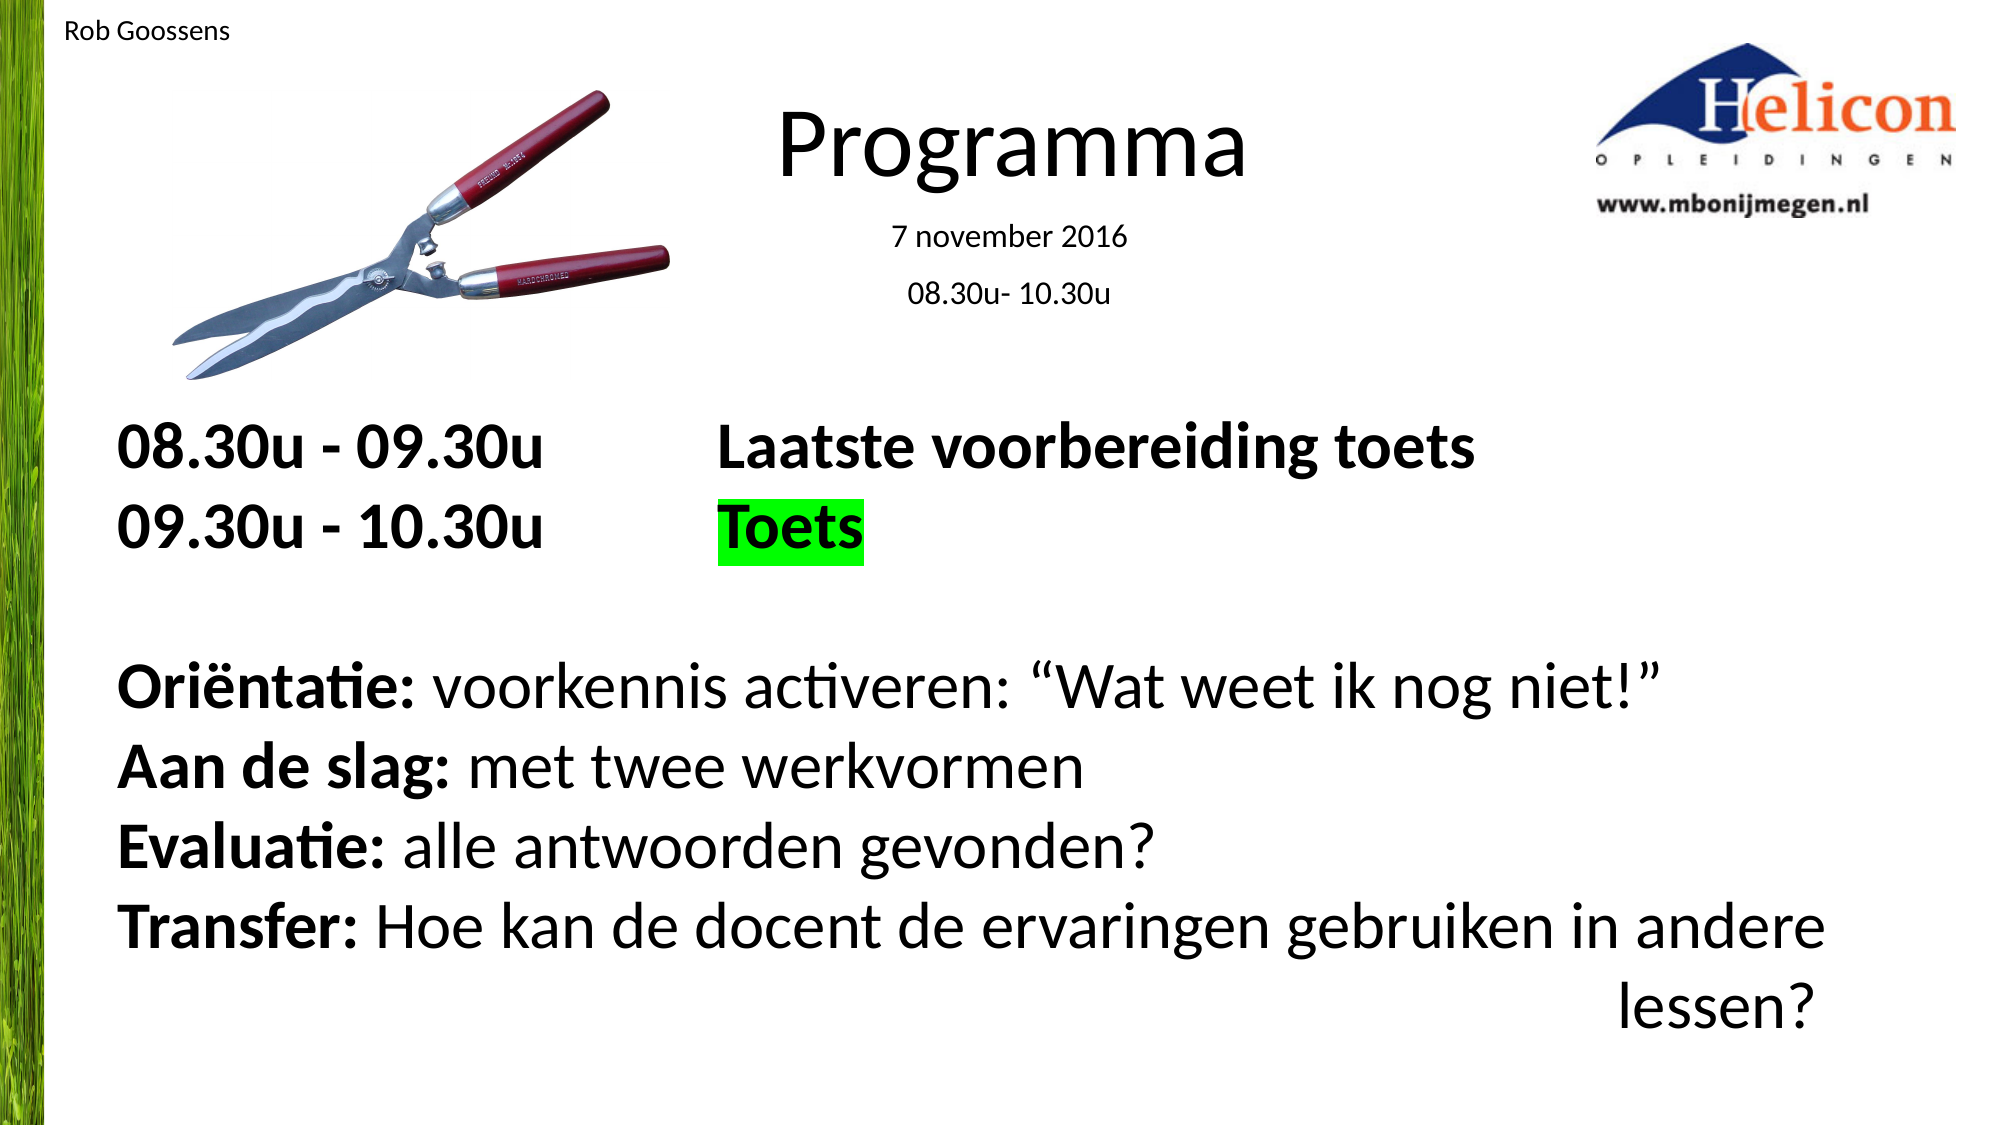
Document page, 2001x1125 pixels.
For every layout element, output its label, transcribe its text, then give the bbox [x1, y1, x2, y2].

text_box Rob Goossens [49, 3, 250, 54]
text_box [0, 0, 45, 1125]
picture [172, 90, 670, 380]
picture [1596, 43, 1956, 218]
subtitle Programma 7 november 2016 08.30u- 10.30u [605, 82, 1422, 347]
text_box 08.30u - 09.30u Laatste voorbereiding toets 09.30u - 10.30u Toets Oriëntatie: voorkennis activeren: “Wat weet ik nog niet!” Aan de slag: met twee werkvormen Evaluatie: alle antwoorden gevonden? Transfer: Hoe kan de docent de ervaringen gebruiken in andere lessen? [102, 349, 1924, 1050]
